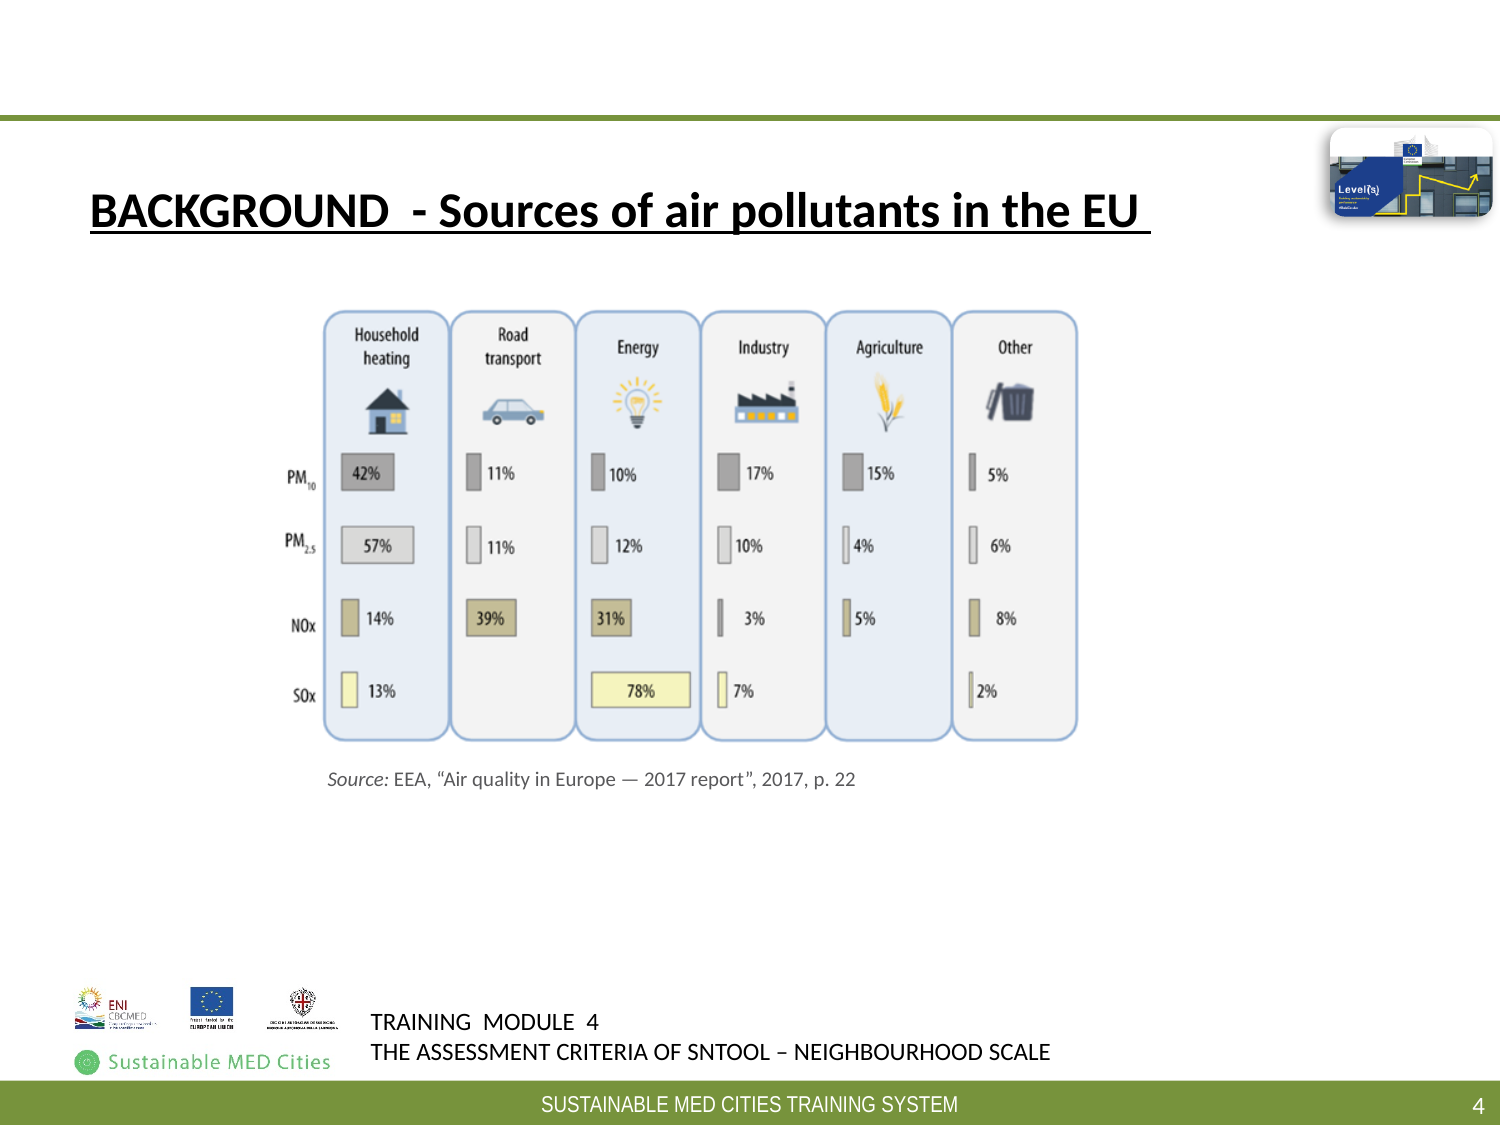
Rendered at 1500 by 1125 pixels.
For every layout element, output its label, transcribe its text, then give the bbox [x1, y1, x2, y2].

picture [262, 290, 1109, 758]
picture [1329, 127, 1493, 217]
picture [62, 978, 356, 1080]
text_box Source: EEA, “Air quality in Europe — 2017 report”, 2017, p. 22 [312, 758, 1188, 798]
text_box BACKGROUND - Sources of air pollutants in the EU [74, 169, 1425, 270]
slide_number 4 [1399, 1074, 1500, 1125]
